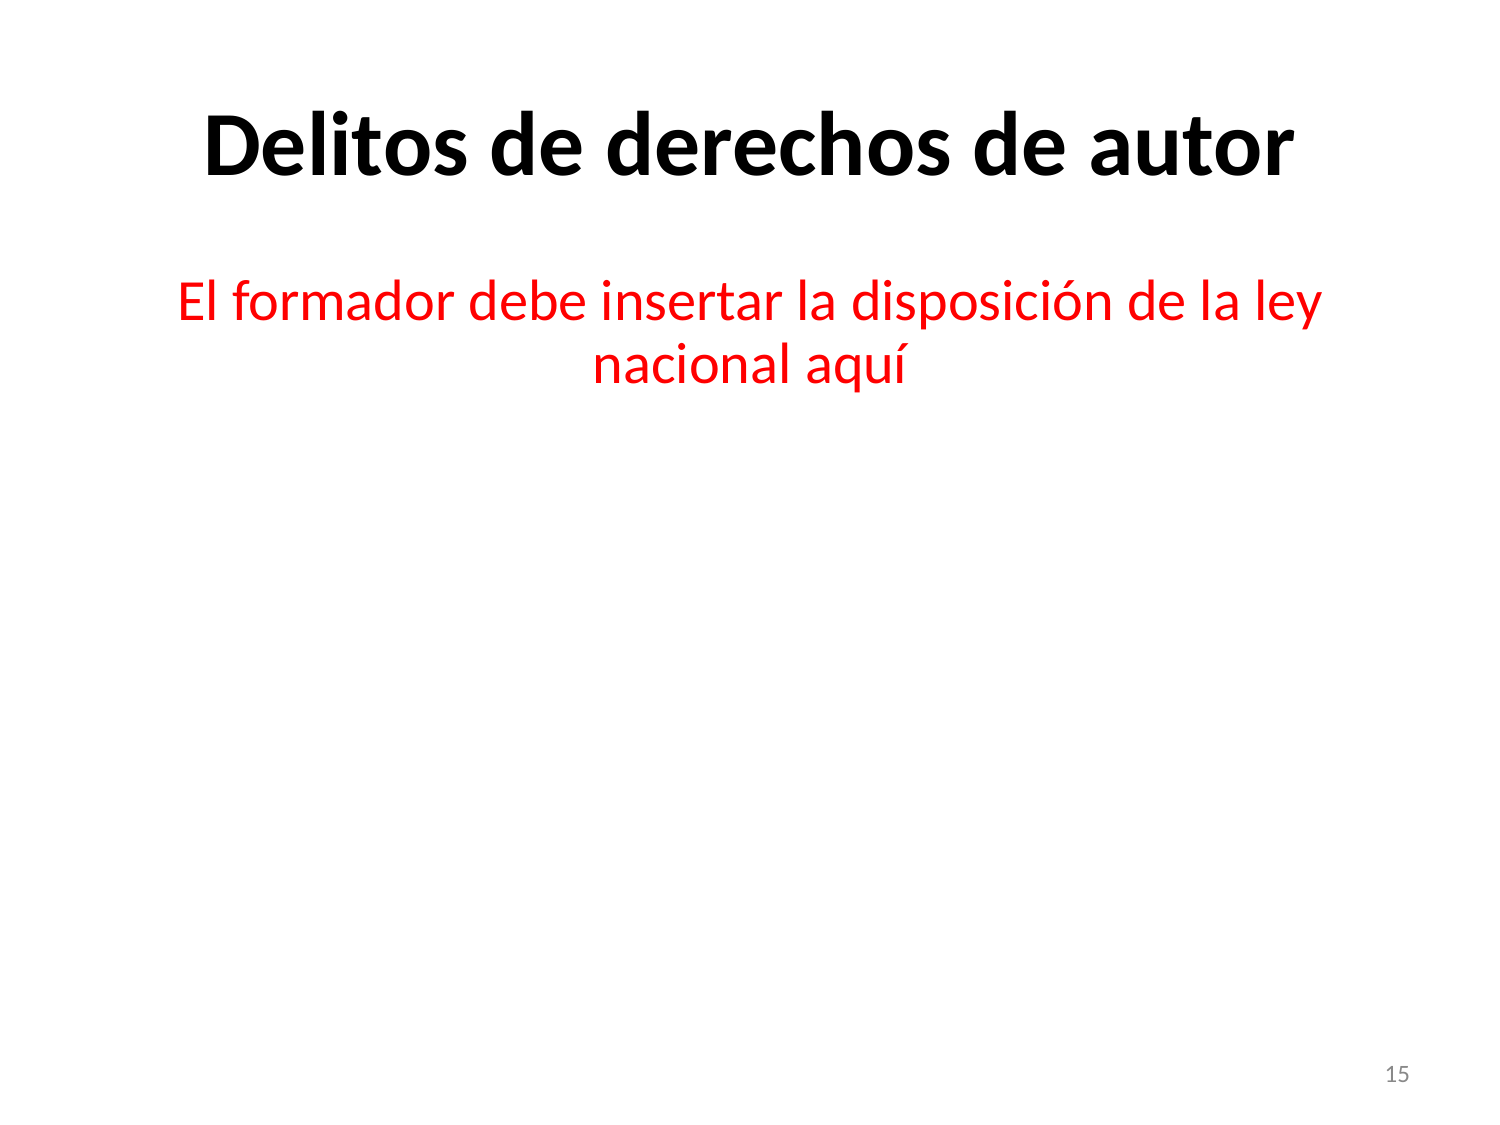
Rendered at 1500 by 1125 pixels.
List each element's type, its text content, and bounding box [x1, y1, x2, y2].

title Delitos de derechos de autor [75, 45, 1425, 233]
list El formador debe insertar la disposición de la ley nacional aquí [75, 262, 1425, 1005]
slide_number 15 [1074, 1042, 1425, 1103]
